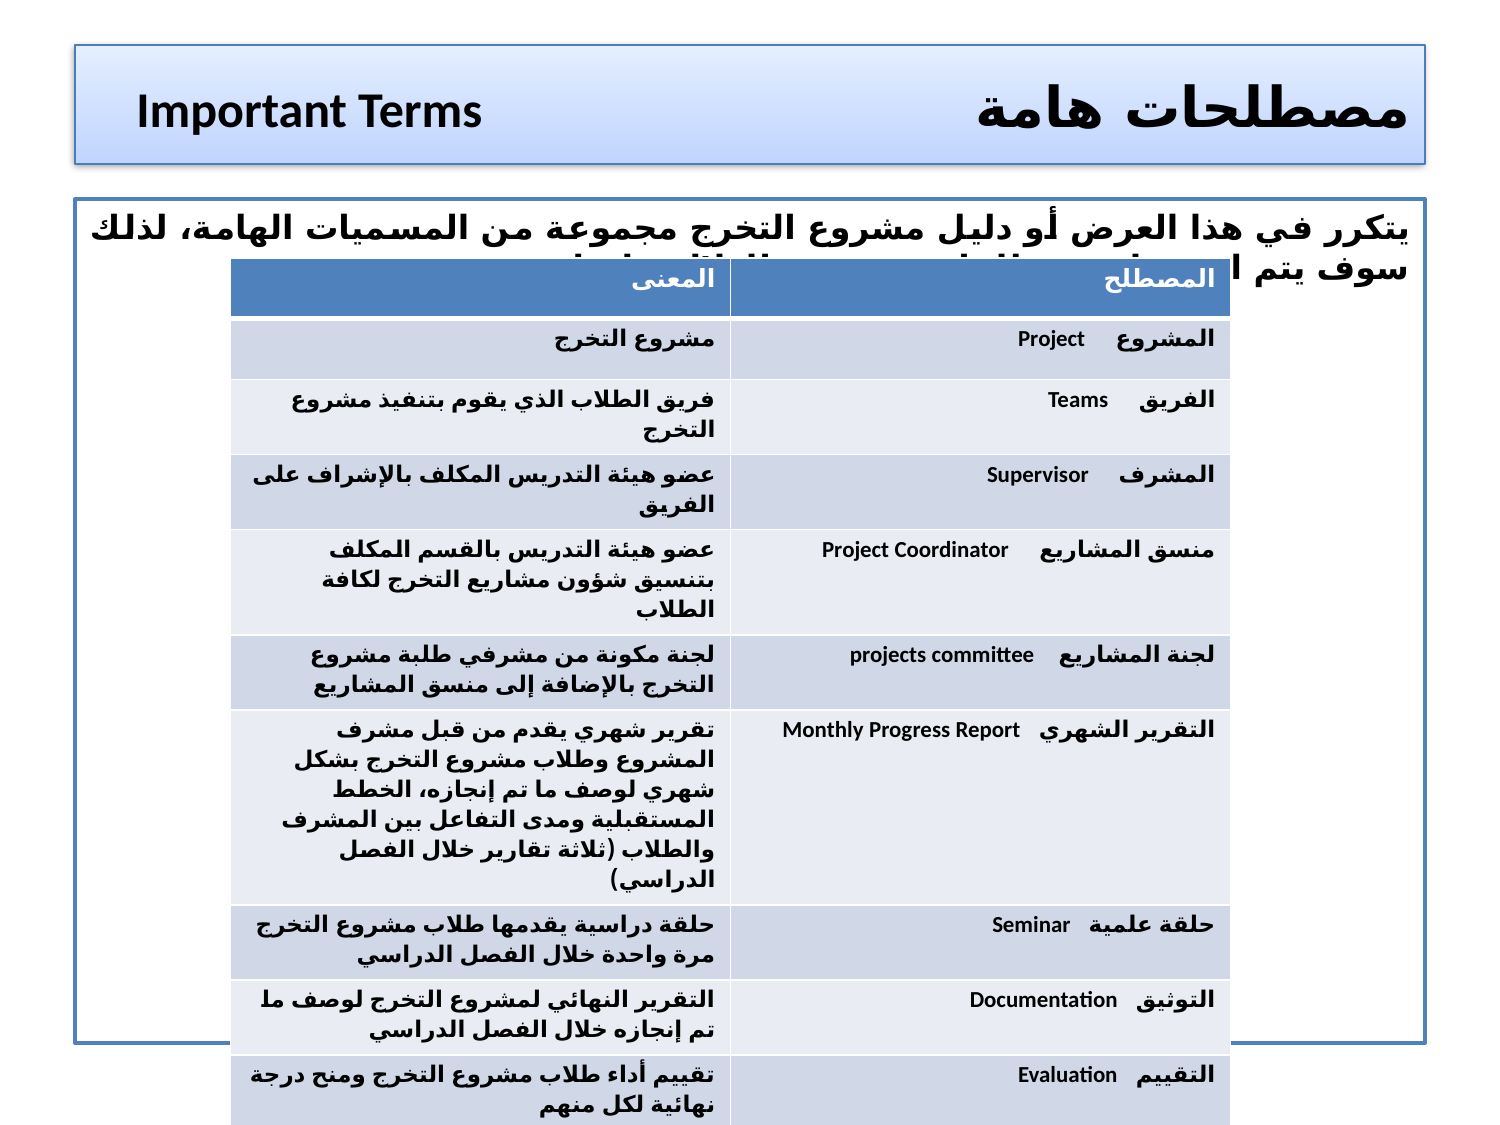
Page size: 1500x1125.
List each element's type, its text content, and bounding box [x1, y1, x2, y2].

table_cell التقييم Evaluation [731, 1056, 1230, 1125]
title مصطلحات هامة Important Terms [74, 44, 1426, 165]
table_cell حلقة علمية Seminar [731, 906, 1230, 979]
table_cell تقييم أداء طلاب مشروع التخرج ومنح درجة نهائية لكل منهم [231, 1056, 730, 1125]
table_cell عضو هيئة التدريس المكلف بالإشراف على الفريق [231, 455, 730, 529]
table_cell حلقة دراسية يقدمها طلاب مشروع التخرج مرة واحدة خلال الفصل الدراسي [231, 906, 730, 979]
list يتكرر في هذا العرض أو دليل مشروع التخرج مجموعة من المسميات الهامة، لذلك سوف يتم استخدام مصطلحات مختصرة للدلالة عليها. [73, 197, 1427, 1045]
table_cell المشرف Supervisor [731, 455, 1230, 529]
table_cell التقرير الشهري Monthly Progress Report [731, 711, 1230, 904]
table_cell التوثيق Documentation [731, 981, 1230, 1054]
table_cell عضو هيئة التدريس بالقسم المكلف بتنسيق شؤون مشاريع التخرج لكافة الطلاب [231, 530, 730, 634]
table_header المصطلح [731, 259, 1230, 316]
table_cell التقرير النهائي لمشروع التخرج لوصف ما تم إنجازه خلال الفصل الدراسي [231, 981, 730, 1054]
table_cell الفريق Teams [731, 380, 1230, 454]
table_header المعنى [231, 259, 730, 316]
table_cell لجنة مكونة من مشرفي طلبة مشروع التخرج بالإضافة إلى منسق المشاريع [231, 636, 730, 709]
table_cell المشروع Project [731, 321, 1230, 379]
table_cell تقرير شهري يقدم من قبل مشرف المشروع وطلاب مشروع التخرج بشكل شهري لوصف ما تم إنجازه، الخطط المستقبلية ومدى التفاعل بين المشرف والطلاب (ثلاثة تقارير خلال الفصل الدراسي) [231, 711, 730, 904]
table_cell فريق الطلاب الذي يقوم بتنفيذ مشروع التخرج [231, 380, 730, 454]
table_cell لجنة المشاريع projects committee [731, 636, 1230, 709]
table_cell مشروع التخرج [231, 321, 730, 379]
table_cell منسق المشاريع Project Coordinator [731, 530, 1230, 634]
